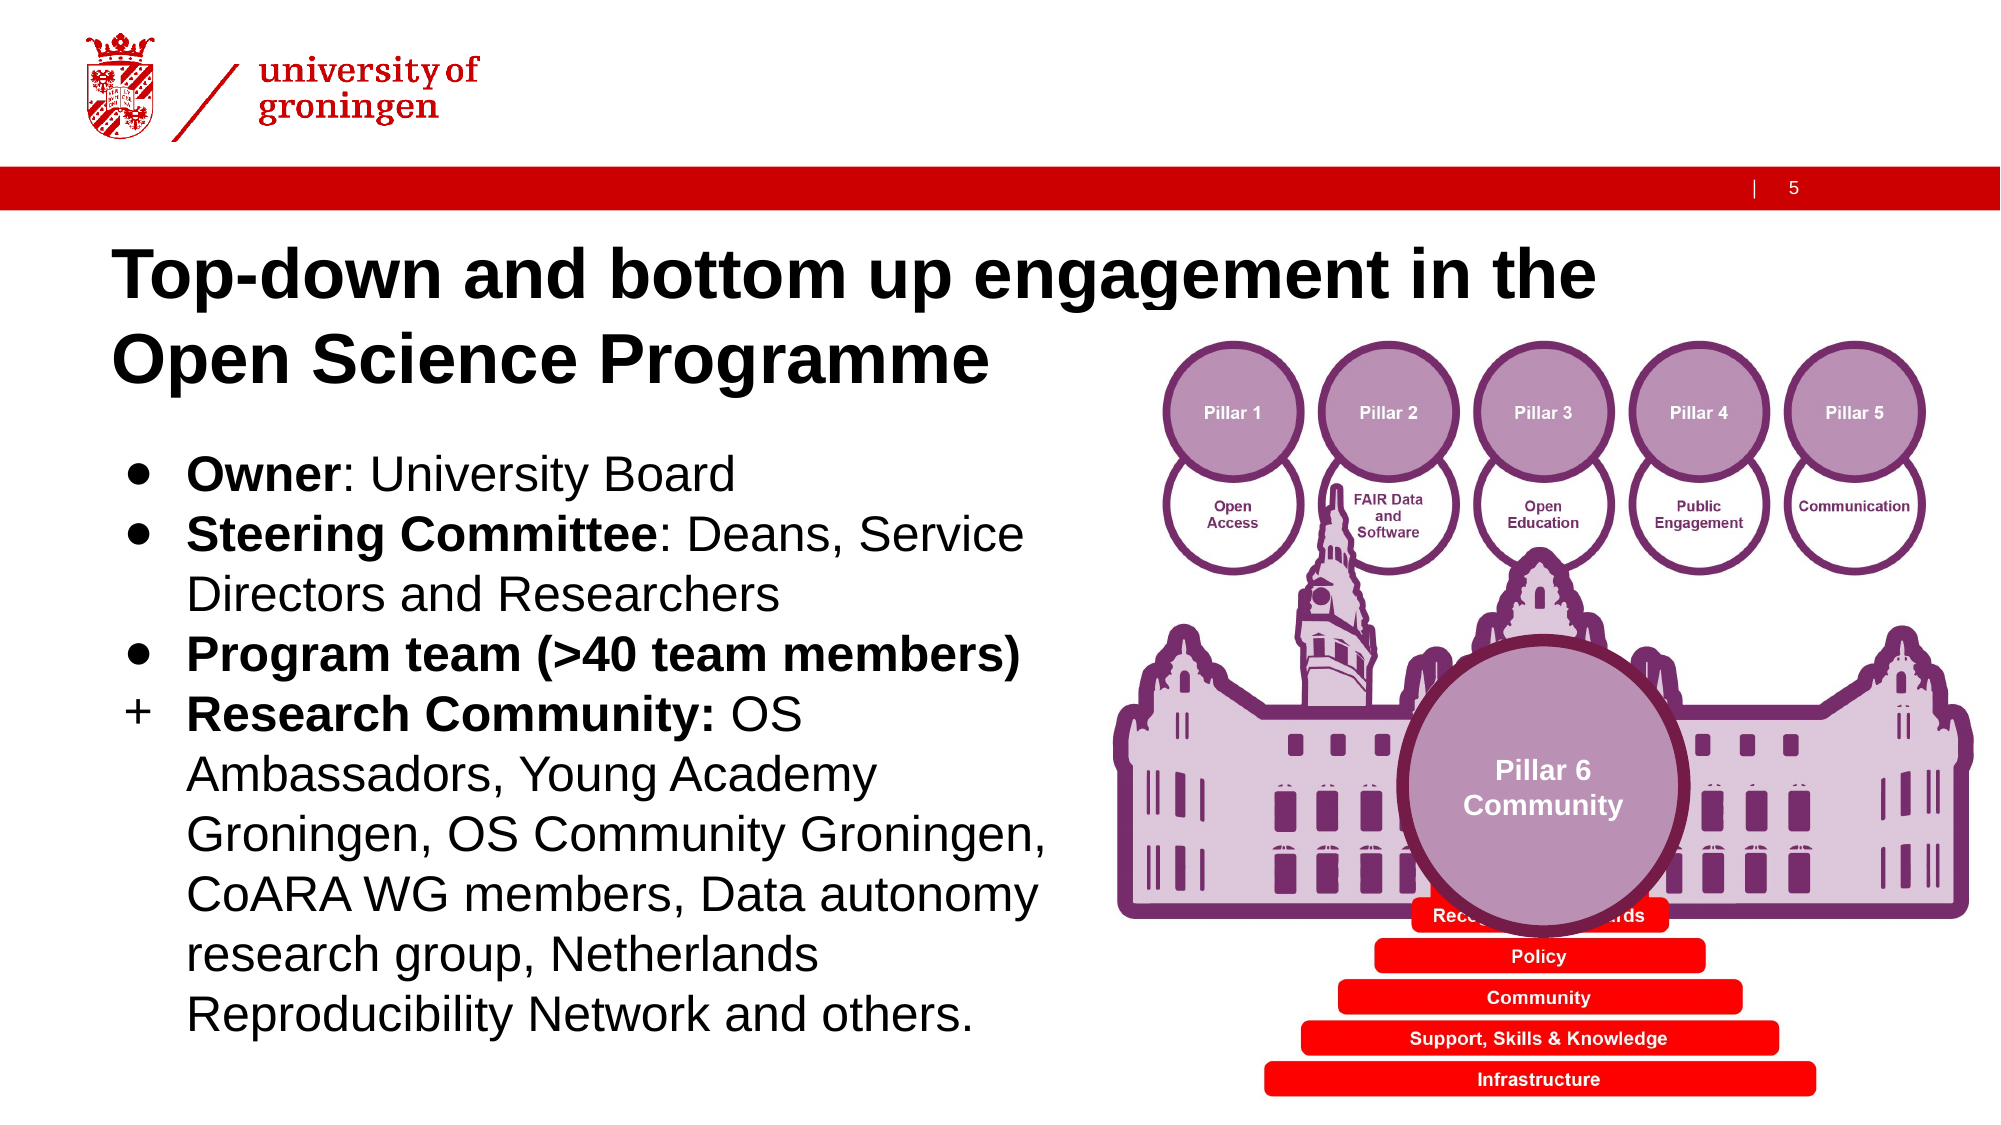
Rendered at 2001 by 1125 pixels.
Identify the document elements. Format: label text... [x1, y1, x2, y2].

picture [1094, 310, 1992, 1123]
list Owner: University Board Steering Committee: Deans, Service Directors and Researchers Program team (>40 team members) Research Community: OS Ambassadors, Young Academy Groningen, OS Community Groningen, CoARA WG members, Data autonomy research group, Netherlands Reproducibility Network and others. [0, 433, 1090, 1125]
picture [86, 33, 480, 142]
title Top-down and bottom up engagement in the Open Science Programme [0, 247, 1950, 378]
